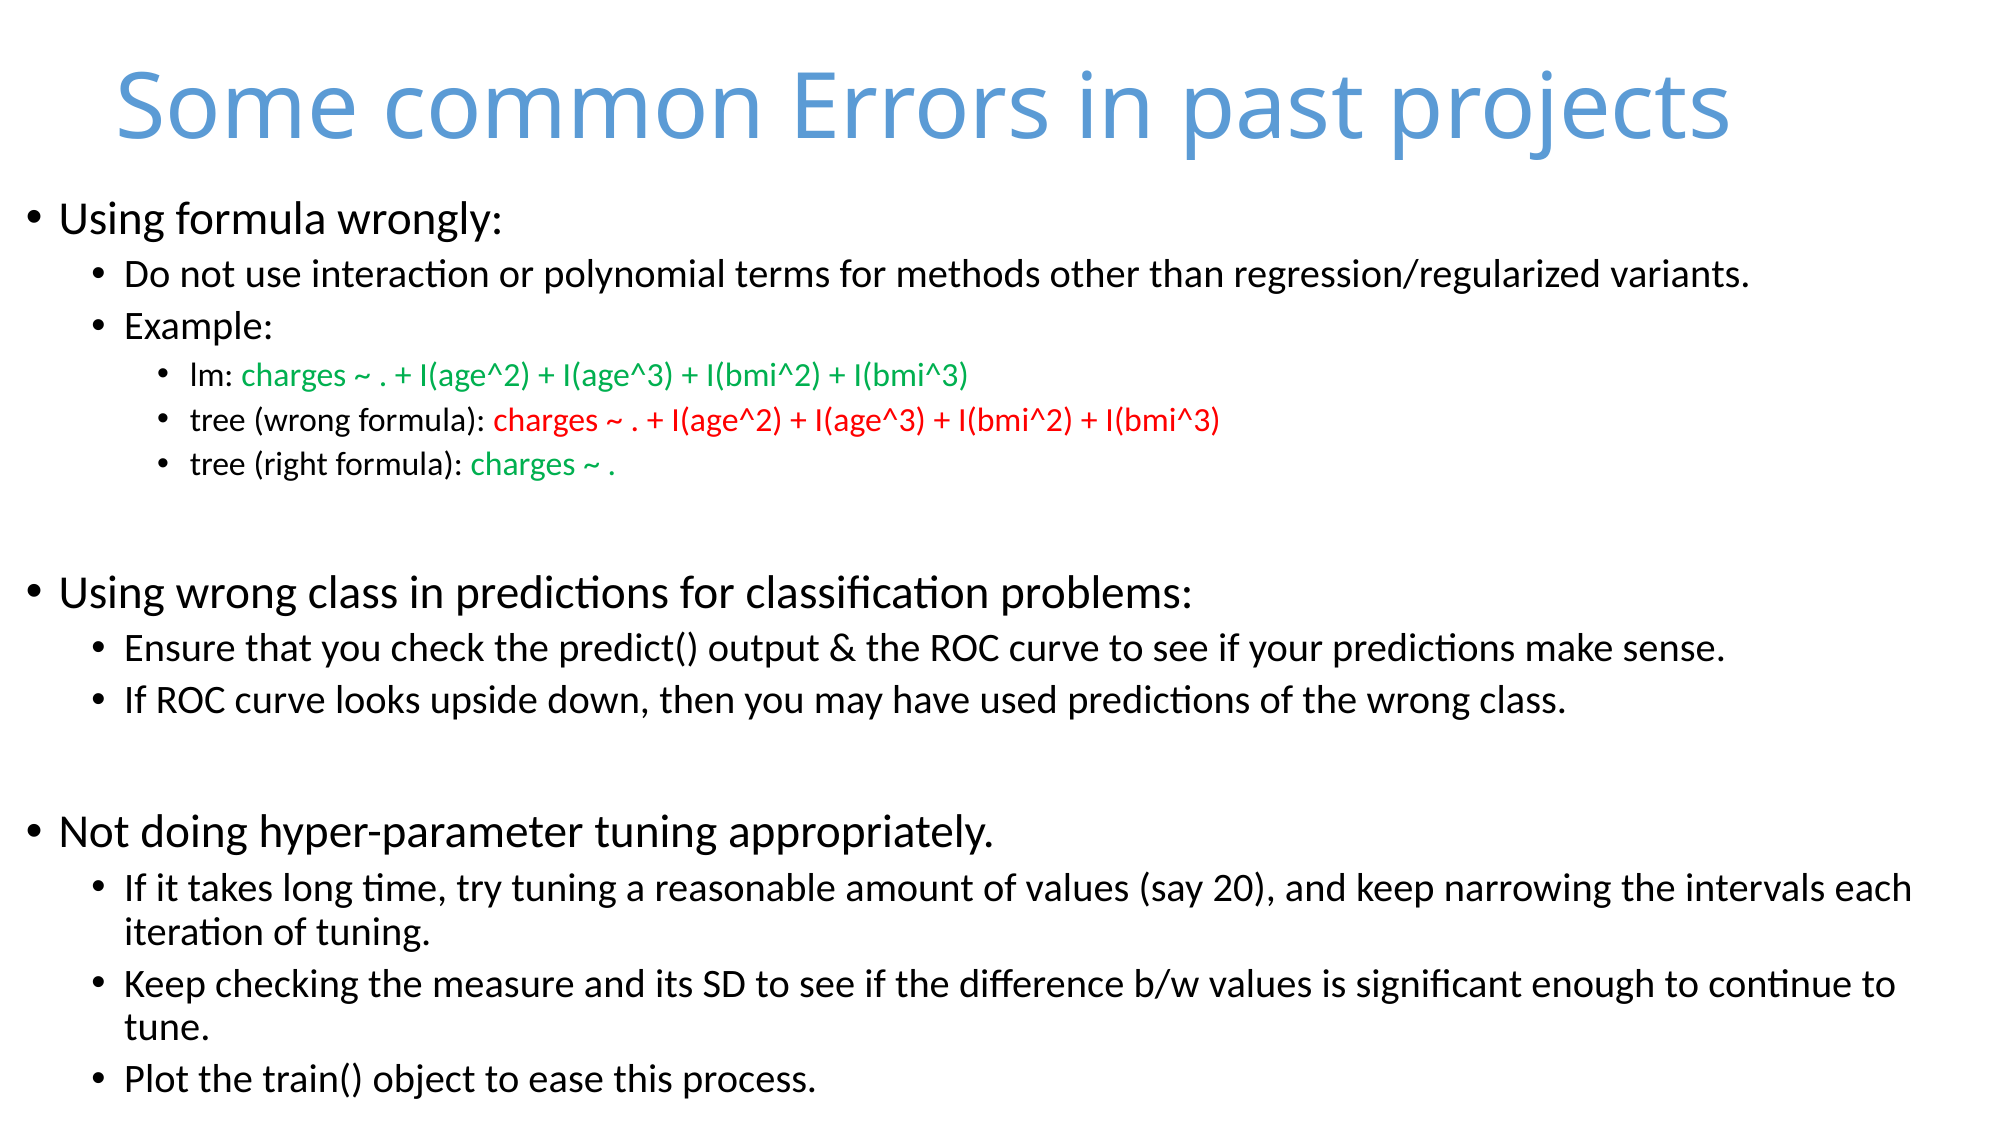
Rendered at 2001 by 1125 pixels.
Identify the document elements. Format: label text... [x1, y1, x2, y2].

list Using formula wrongly: Do not use interaction or polynomial terms for methods other than regression/regularized variants. Example: lm: charges ~ . + I(age^2) + I(age^3) + I(bmi^2) + I(bmi^3) tree (wrong formula): charges ~ . + I(age^2) + I(age^3) + I(bmi^2) + I(bmi^3) tree (right formula): charges ~ . Using wrong class in predictions for classification problems: Ensure that you check the predict() output & the ROC curve to see if your predictions make sense. If ROC curve looks upside down, then you may have used predictions of the wrong class. Not doing hyper-parameter tuning appropriately. If it takes long time, try tuning a reasonable amount of values (say 20), and keep narrowing the intervals each iteration of tuning. Keep checking the measure and its SD to see if the difference b/w values is significant enough to continue to tune. Plot the train() object to ease this process. [10, 186, 2000, 1118]
title Some common Errors in past projects [100, 0, 1826, 186]
